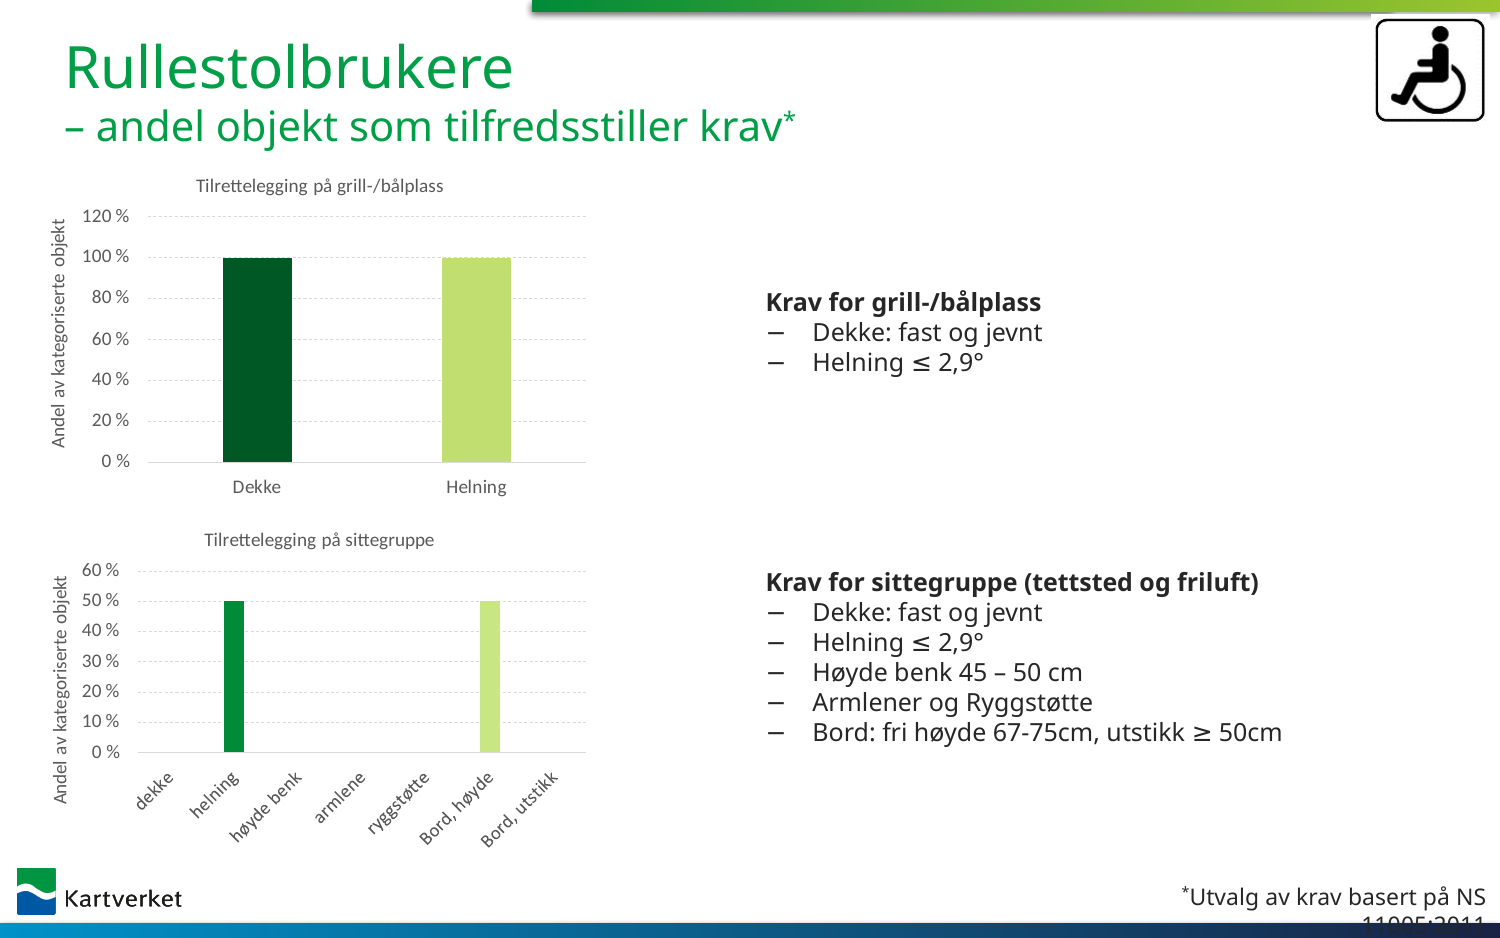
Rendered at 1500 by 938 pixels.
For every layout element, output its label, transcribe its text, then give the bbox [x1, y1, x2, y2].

picture [41, 166, 597, 505]
text_box *Utvalg av krav basert på NS 11005:2011 [1068, 873, 1500, 938]
picture [1371, 13, 1491, 127]
picture [41, 520, 597, 859]
text_box Krav for sittegruppe (tettsted og friluft) Dekke: fast og jevnt Helning ≤ 2,9° Høyde benk 45 – 50 cm Armlener og Ryggstøtte Bord: fri høyde 67-75cm, utstikk ≥ 50cm [750, 559, 1500, 754]
text_box Krav for grill-/bålplass Dekke: fast og jevnt Helning ≤ 2,9° [750, 279, 1452, 384]
text_box Rullestolbrukere – andel objekt som tilfredsstiller krav* [49, 14, 1431, 158]
